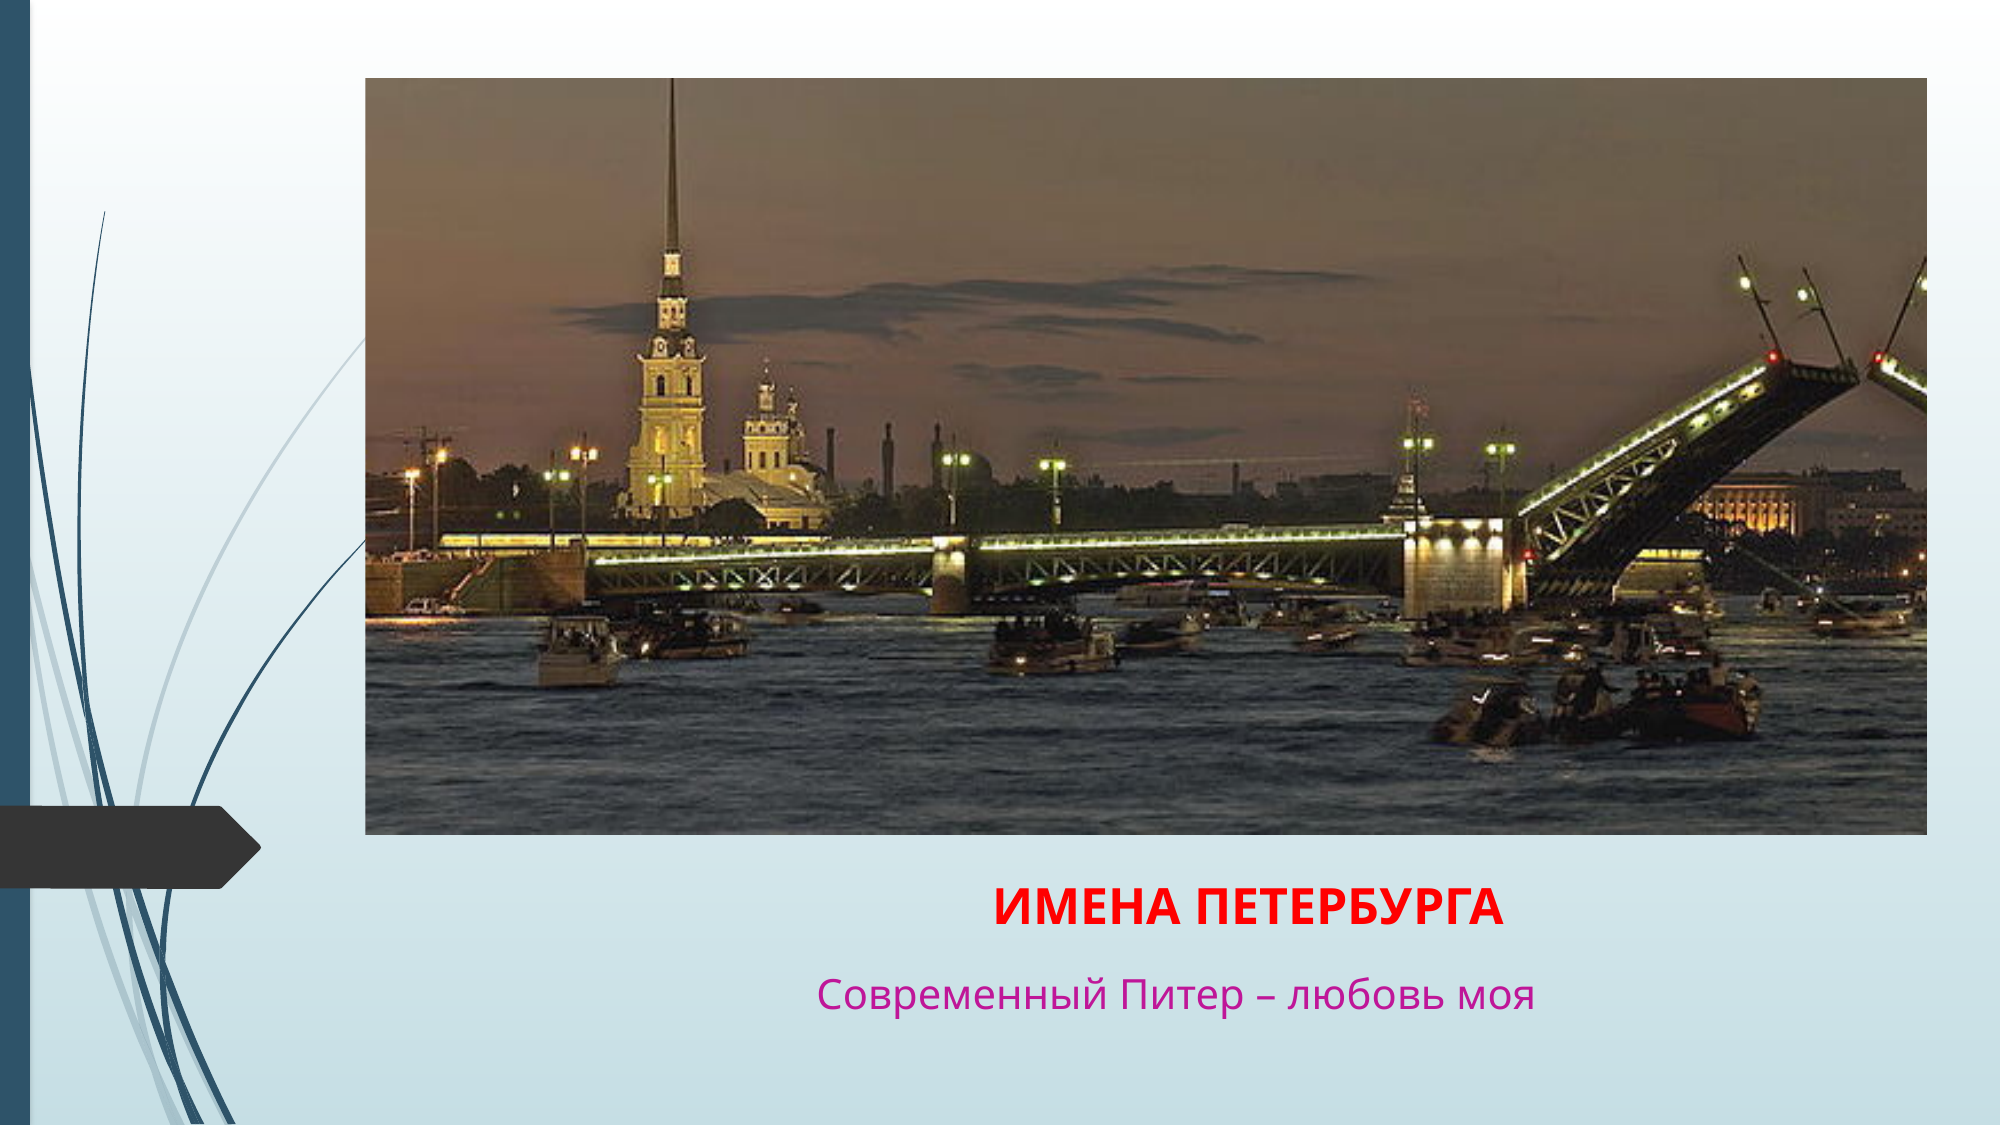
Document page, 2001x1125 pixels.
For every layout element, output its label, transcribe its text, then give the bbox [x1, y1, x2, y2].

list Современный Питер – любовь моя [442, 960, 1905, 1060]
picture [365, 78, 1928, 835]
title ИМЕНА ПЕТЕРБУРГА [517, 859, 1980, 942]
